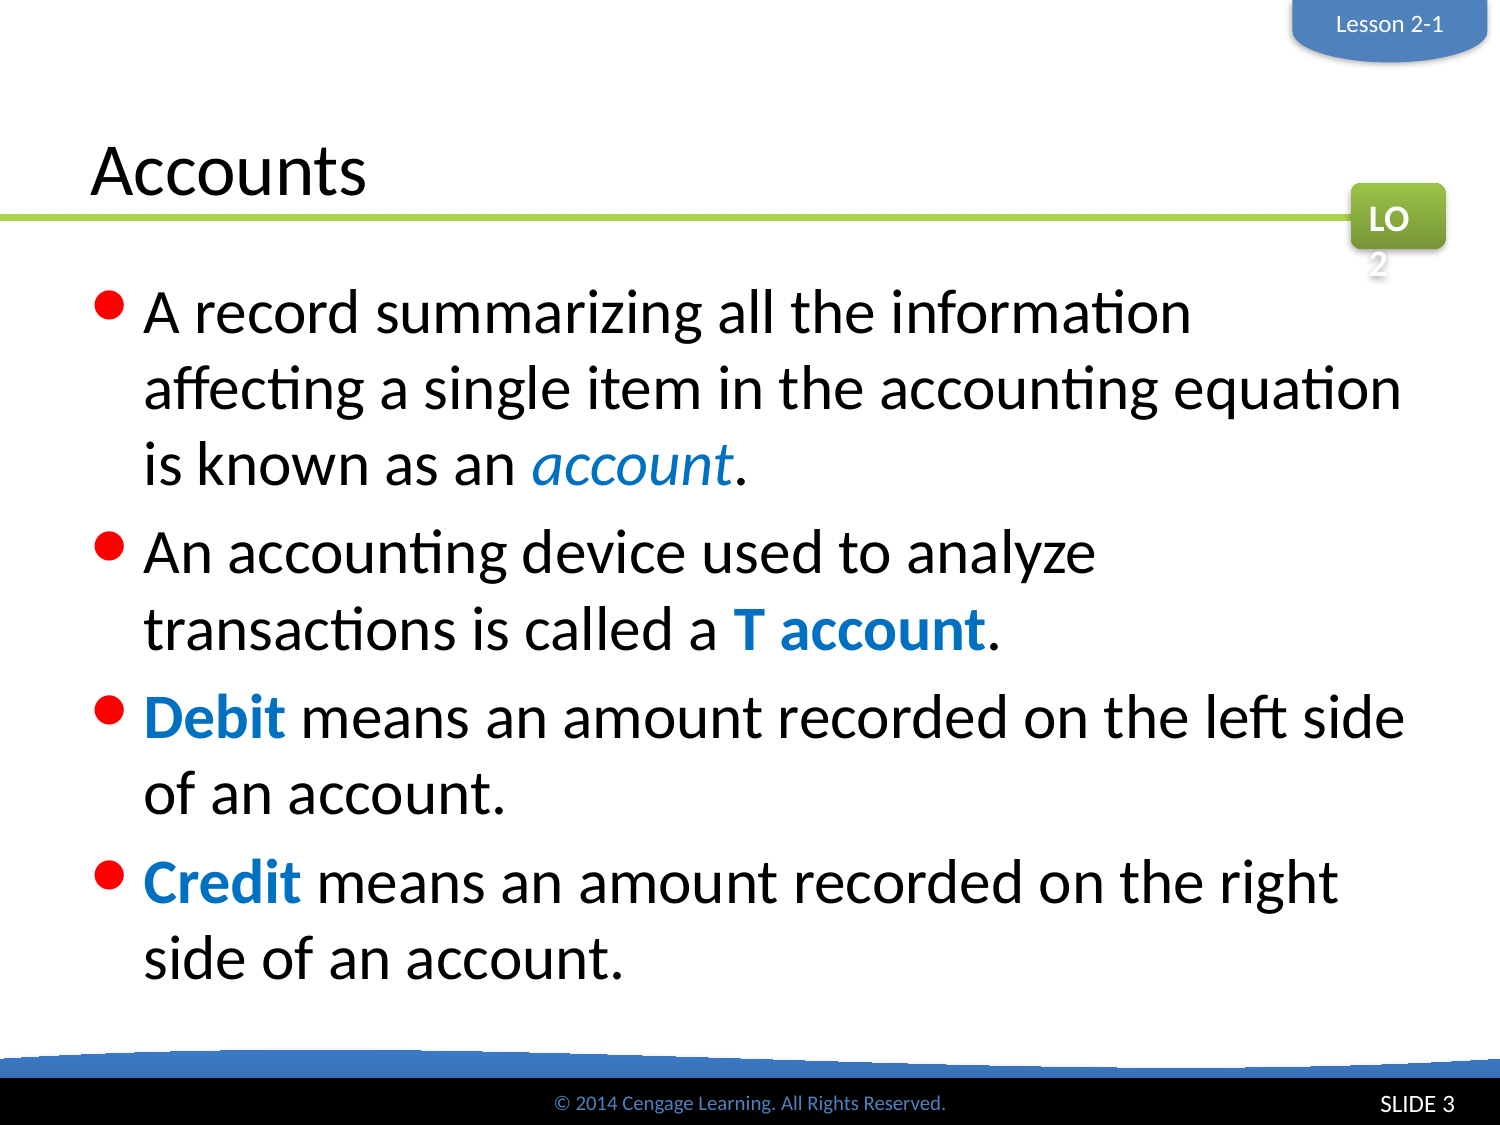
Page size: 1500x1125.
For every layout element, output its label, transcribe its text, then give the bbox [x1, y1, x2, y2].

text_box LO2 [1350, 183, 1446, 250]
slide_number SLIDE 3 [1170, 1080, 1470, 1125]
title Accounts [75, 29, 1350, 218]
text_box Lesson 2-1 [1321, 0, 1459, 45]
text_box [1292, 0, 1488, 63]
list A record summarizing all the information affecting a single item in the accounting equation is known as an account. An accounting device used to analyze transactions is called a T account. Debit means an amount recorded on the left side of an account. Credit means an amount recorded on the right side of an account. [75, 262, 1425, 1005]
